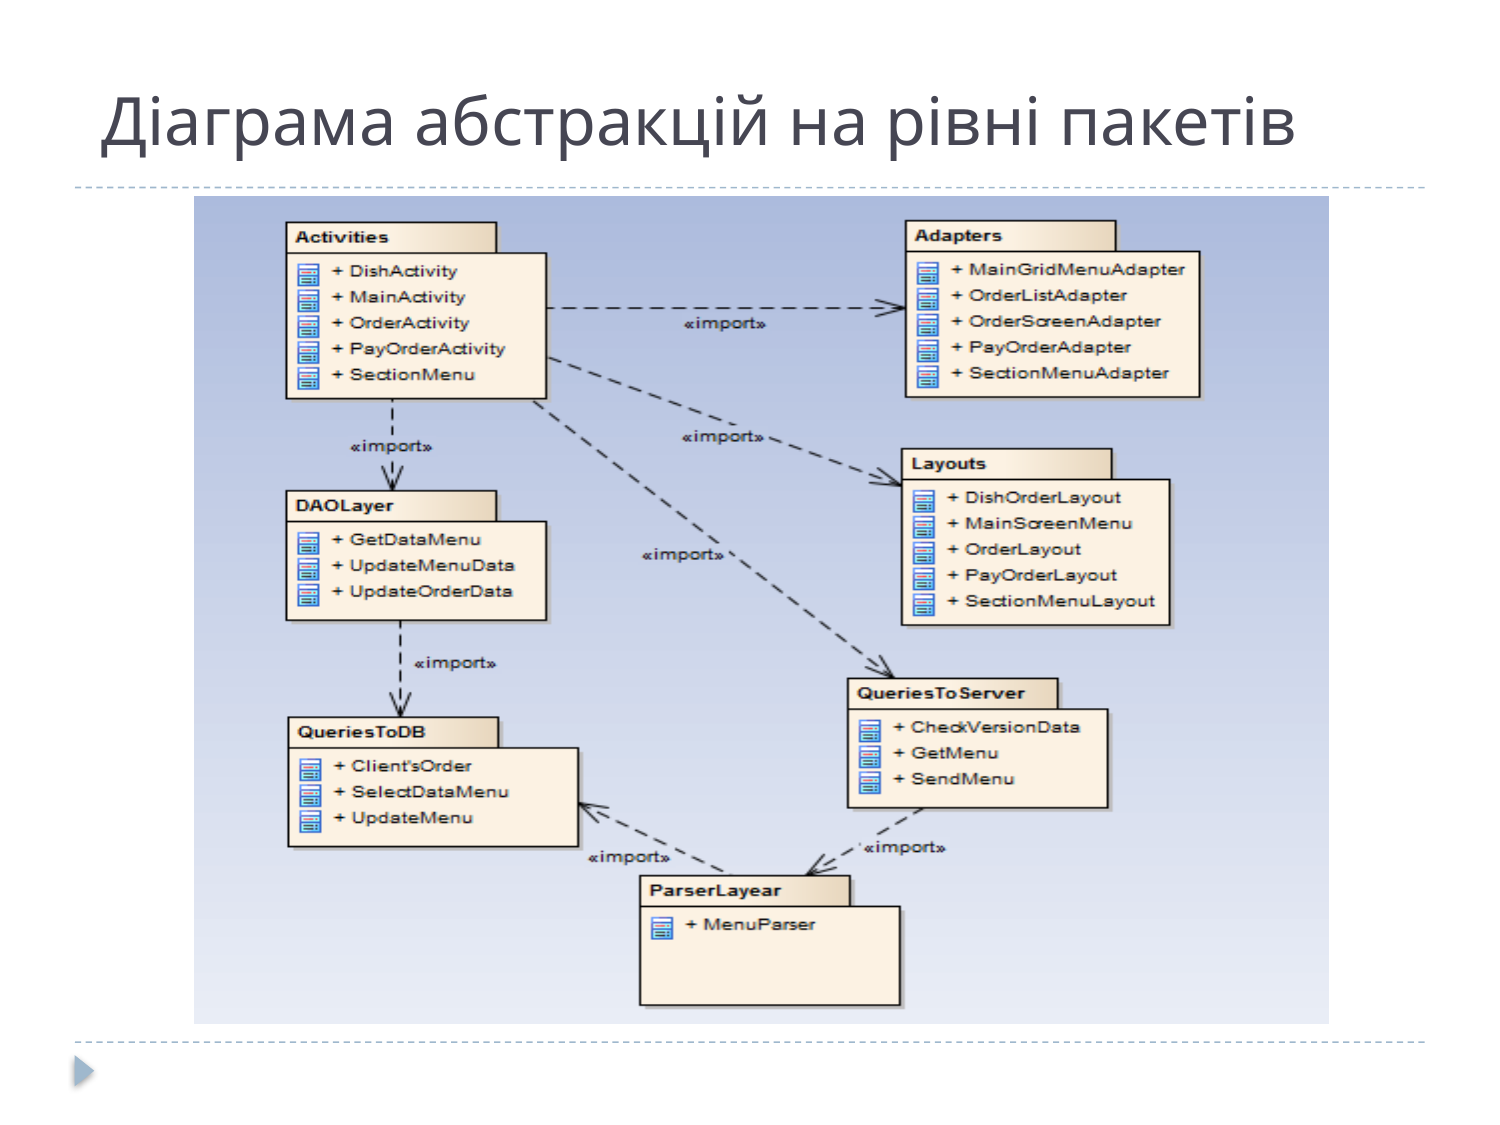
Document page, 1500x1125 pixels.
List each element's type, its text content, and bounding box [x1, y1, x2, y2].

picture [194, 195, 1329, 1024]
title Діаграма абстракцій на рівні пакетів [86, 4, 1437, 167]
